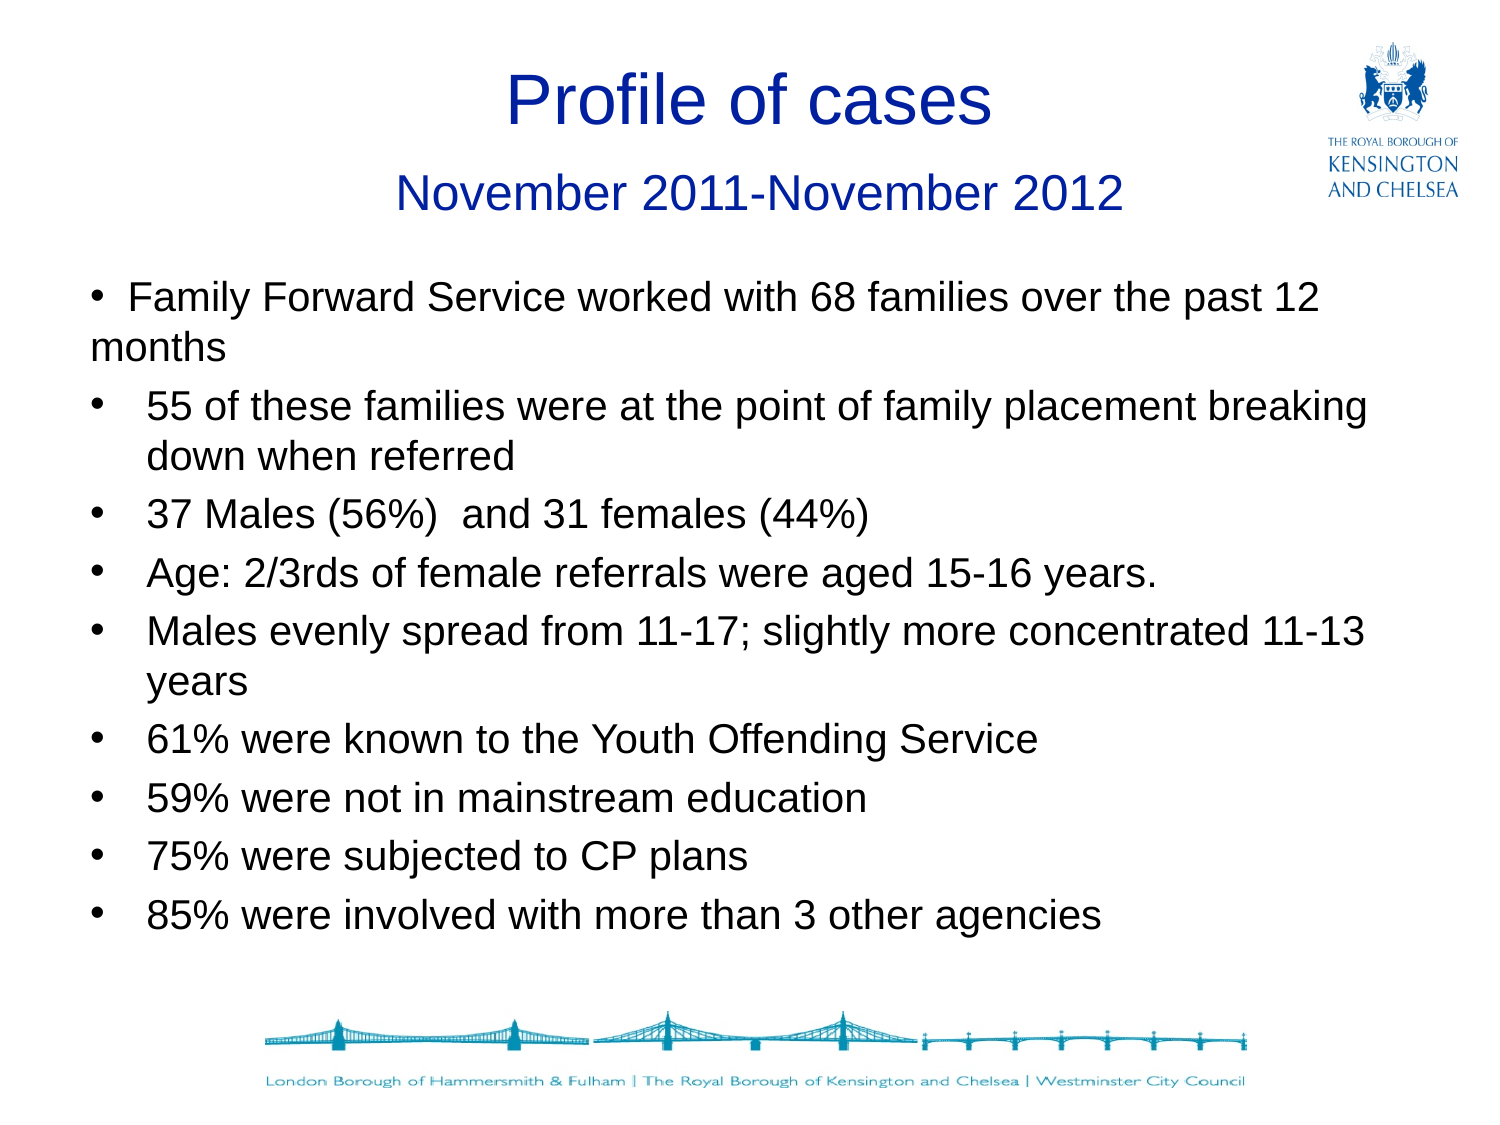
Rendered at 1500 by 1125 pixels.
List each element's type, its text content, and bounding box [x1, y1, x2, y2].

picture [265, 1011, 1247, 1089]
title Profile of cases November 2011-November 2012 [75, 45, 1425, 233]
picture [1328, 42, 1458, 197]
list Family Forward Service worked with 68 families over the past 12 months 55 of these families were at the point of family placement breaking down when referred 37 Males (56%) and 31 females (44%) Age: 2/3rds of female referrals were aged 15-16 years. Males evenly spread from 11-17; slightly more concentrated 11-13 years 61% were known to the Youth Offending Service 59% were not in mainstream education 75% were subjected to CP plans 85% were involved with more than 3 other agencies [75, 262, 1425, 1005]
